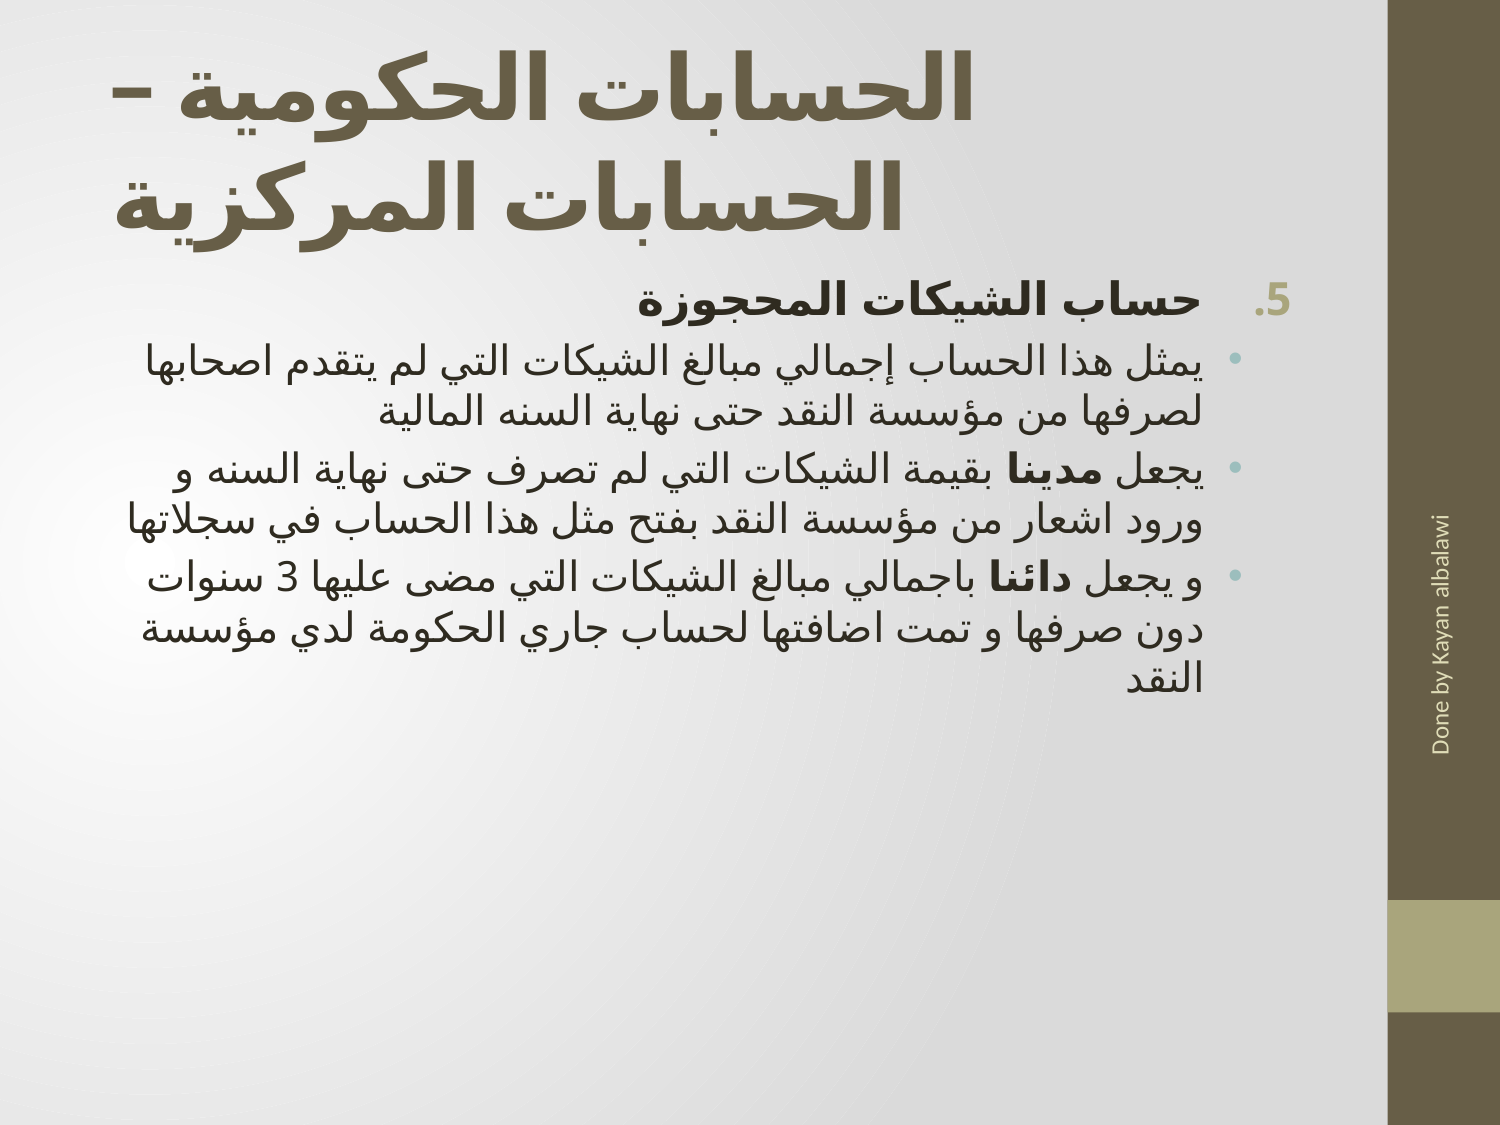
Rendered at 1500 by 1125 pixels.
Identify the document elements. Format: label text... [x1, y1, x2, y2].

footer Done by Kayan albalawi [1408, 500, 1469, 889]
list حساب الشيكات المحجوزة يمثل هذا الحساب إجمالي مبالغ الشيكات التي لم يتقدم اصحابها لصرفها من مؤسسة النقد حتى نهاية السنه المالية يجعل مدينا بقيمة الشيكات التي لم تصرف حتى نهاية السنه و ورود اشعار من مؤسسة النقد بفتح مثل هذا الحساب في سجلاتها و يجعل دائنا باجمالي مبالغ الشيكات التي مضى عليها 3 سنوات دون صرفها و تمت اضافتها لحساب جاري الحكومة لدي مؤسسة النقد [75, 262, 1325, 1050]
title الحسابات الحكومية – الحسابات المركزية [75, 45, 1325, 233]
